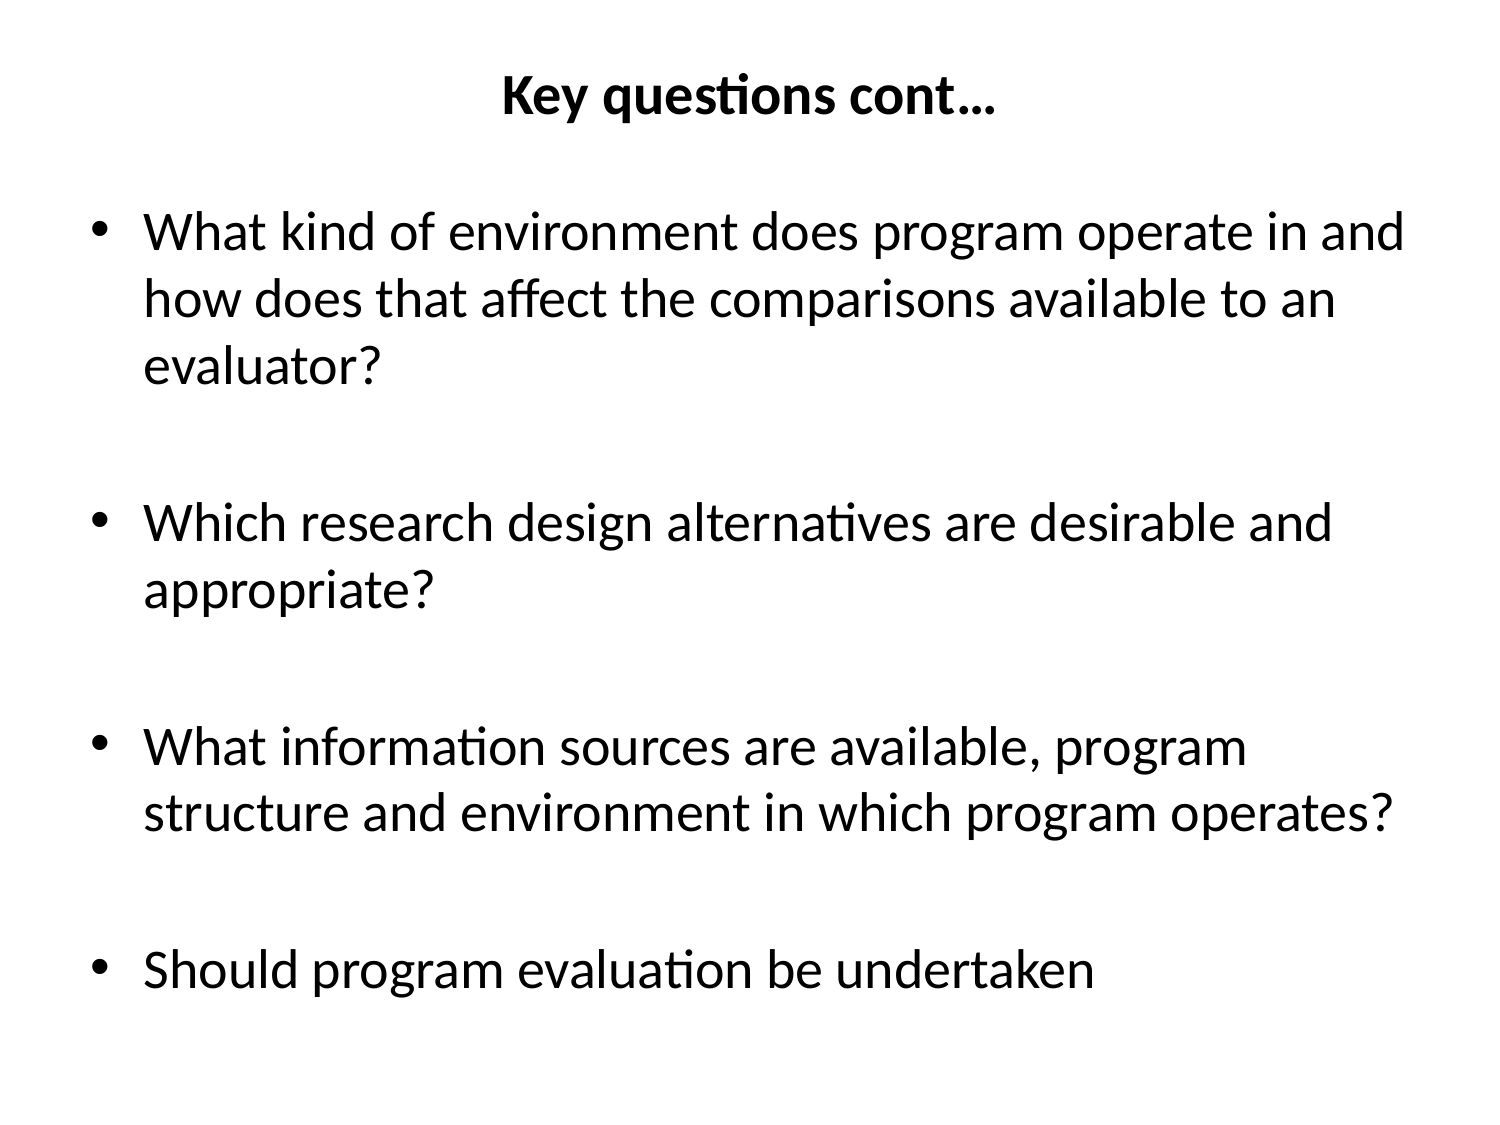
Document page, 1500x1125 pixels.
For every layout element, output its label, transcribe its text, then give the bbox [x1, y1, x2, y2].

title Key questions cont… [75, 45, 1425, 138]
list What kind of environment does program operate in and how does that affect the comparisons available to an evaluator? Which research design alternatives are desirable and appropriate? What information sources are available, program structure and environment in which program operates? Should program evaluation be undertaken [75, 187, 1425, 1063]
